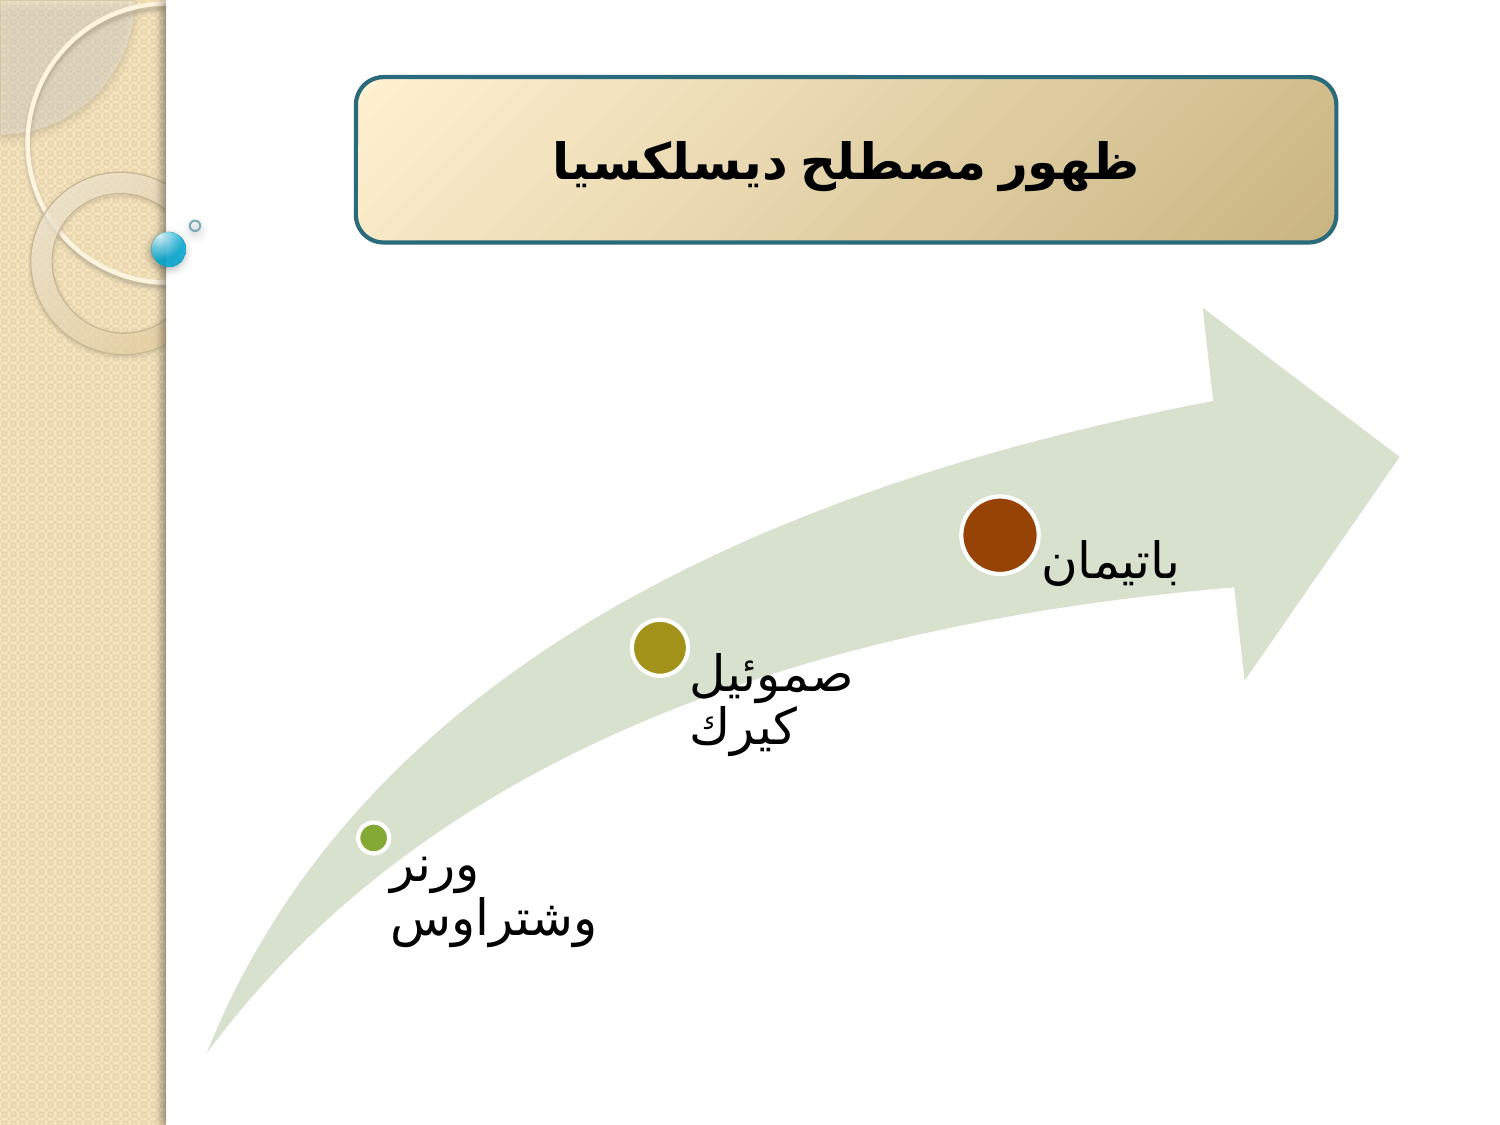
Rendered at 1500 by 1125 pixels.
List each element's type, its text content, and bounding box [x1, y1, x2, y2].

text_box ظهور مصطلح ديسلكسيا [353, 74, 1339, 245]
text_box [206, 278, 1400, 1083]
